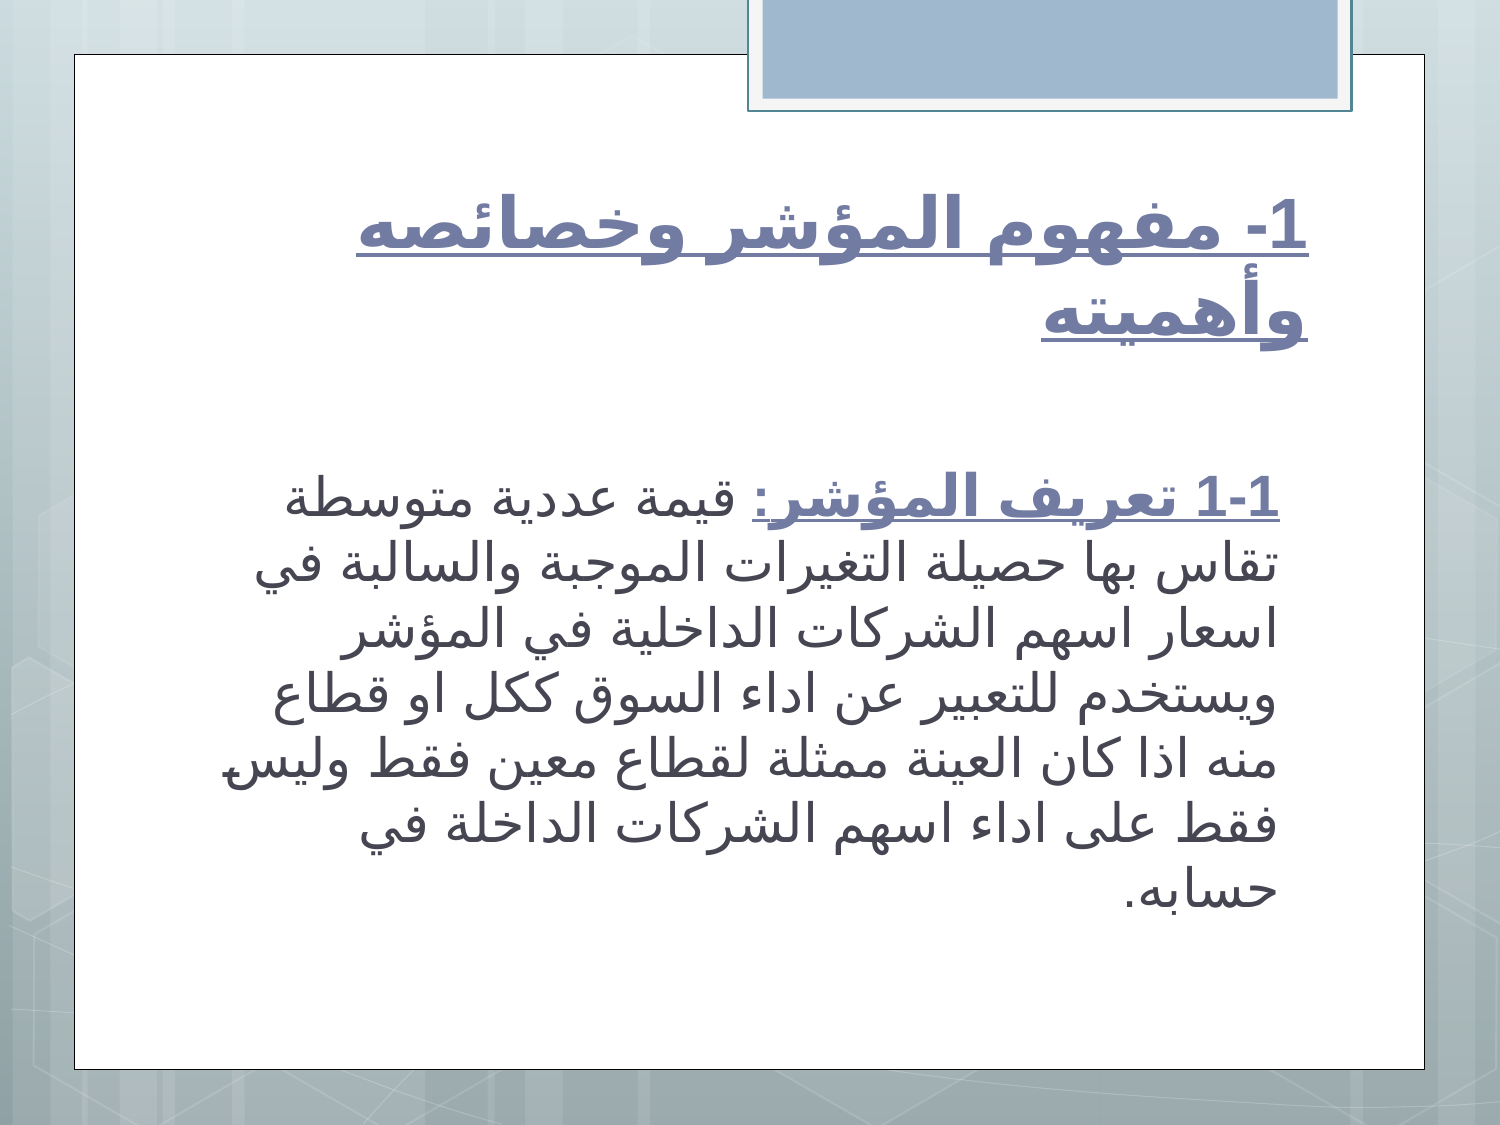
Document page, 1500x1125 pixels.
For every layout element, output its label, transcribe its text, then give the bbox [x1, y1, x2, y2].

list 1-1 تعريف المؤشر: قيمة عددية متوسطة تقاس بها حصيلة التغيرات الموجبة والسالبة في اسعار اسهم الشركات الداخلية في المؤشر ويستخدم للتعبير عن اداء السوق ككل او قطاع منه اذا كان العينة ممثلة لقطاع معين فقط وليس فقط على اداء اسهم الشركات الداخلة في حسابه. [194, 373, 1307, 950]
title 1- مفهوم المؤشر وخصائصه وأهميته [171, 168, 1324, 357]
